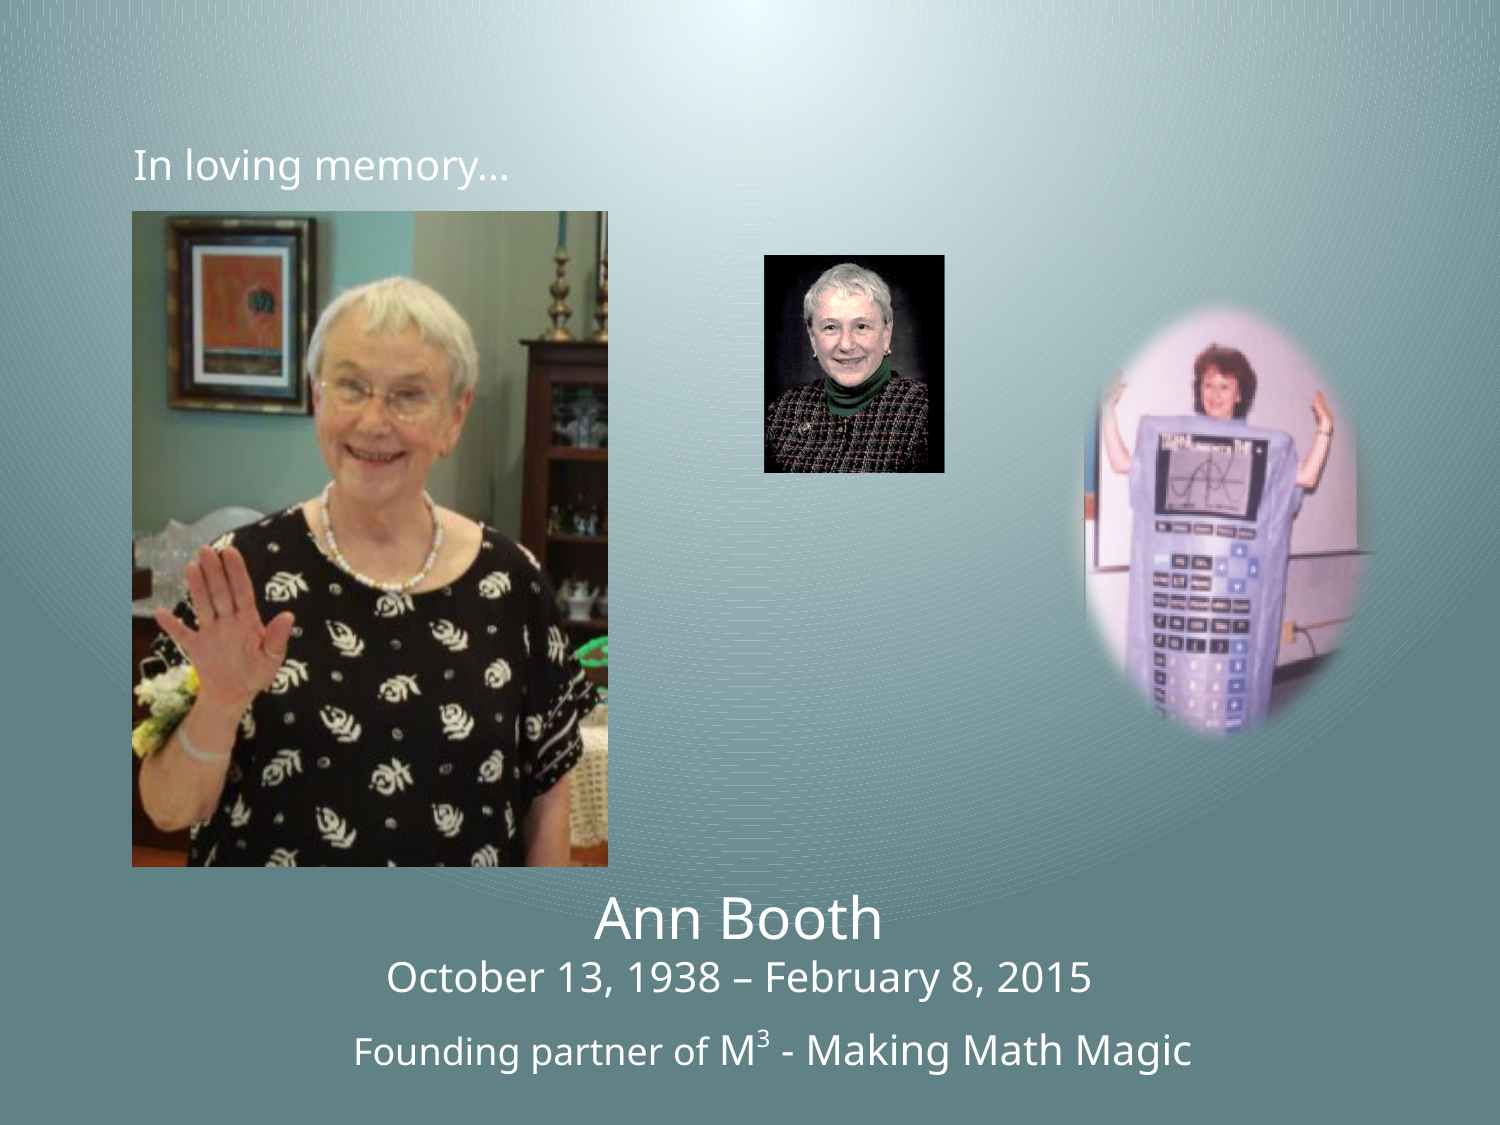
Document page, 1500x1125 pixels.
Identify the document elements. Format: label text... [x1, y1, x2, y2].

picture [132, 211, 608, 868]
picture [1049, 283, 1401, 761]
text_box Founding partner of M3 - Making Math Magic [338, 1016, 1208, 1082]
text_box Ann Booth October 13, 1938 – February 8, 2015 [310, 873, 1169, 1009]
picture [764, 255, 946, 474]
text_box In loving memory… [118, 131, 977, 196]
